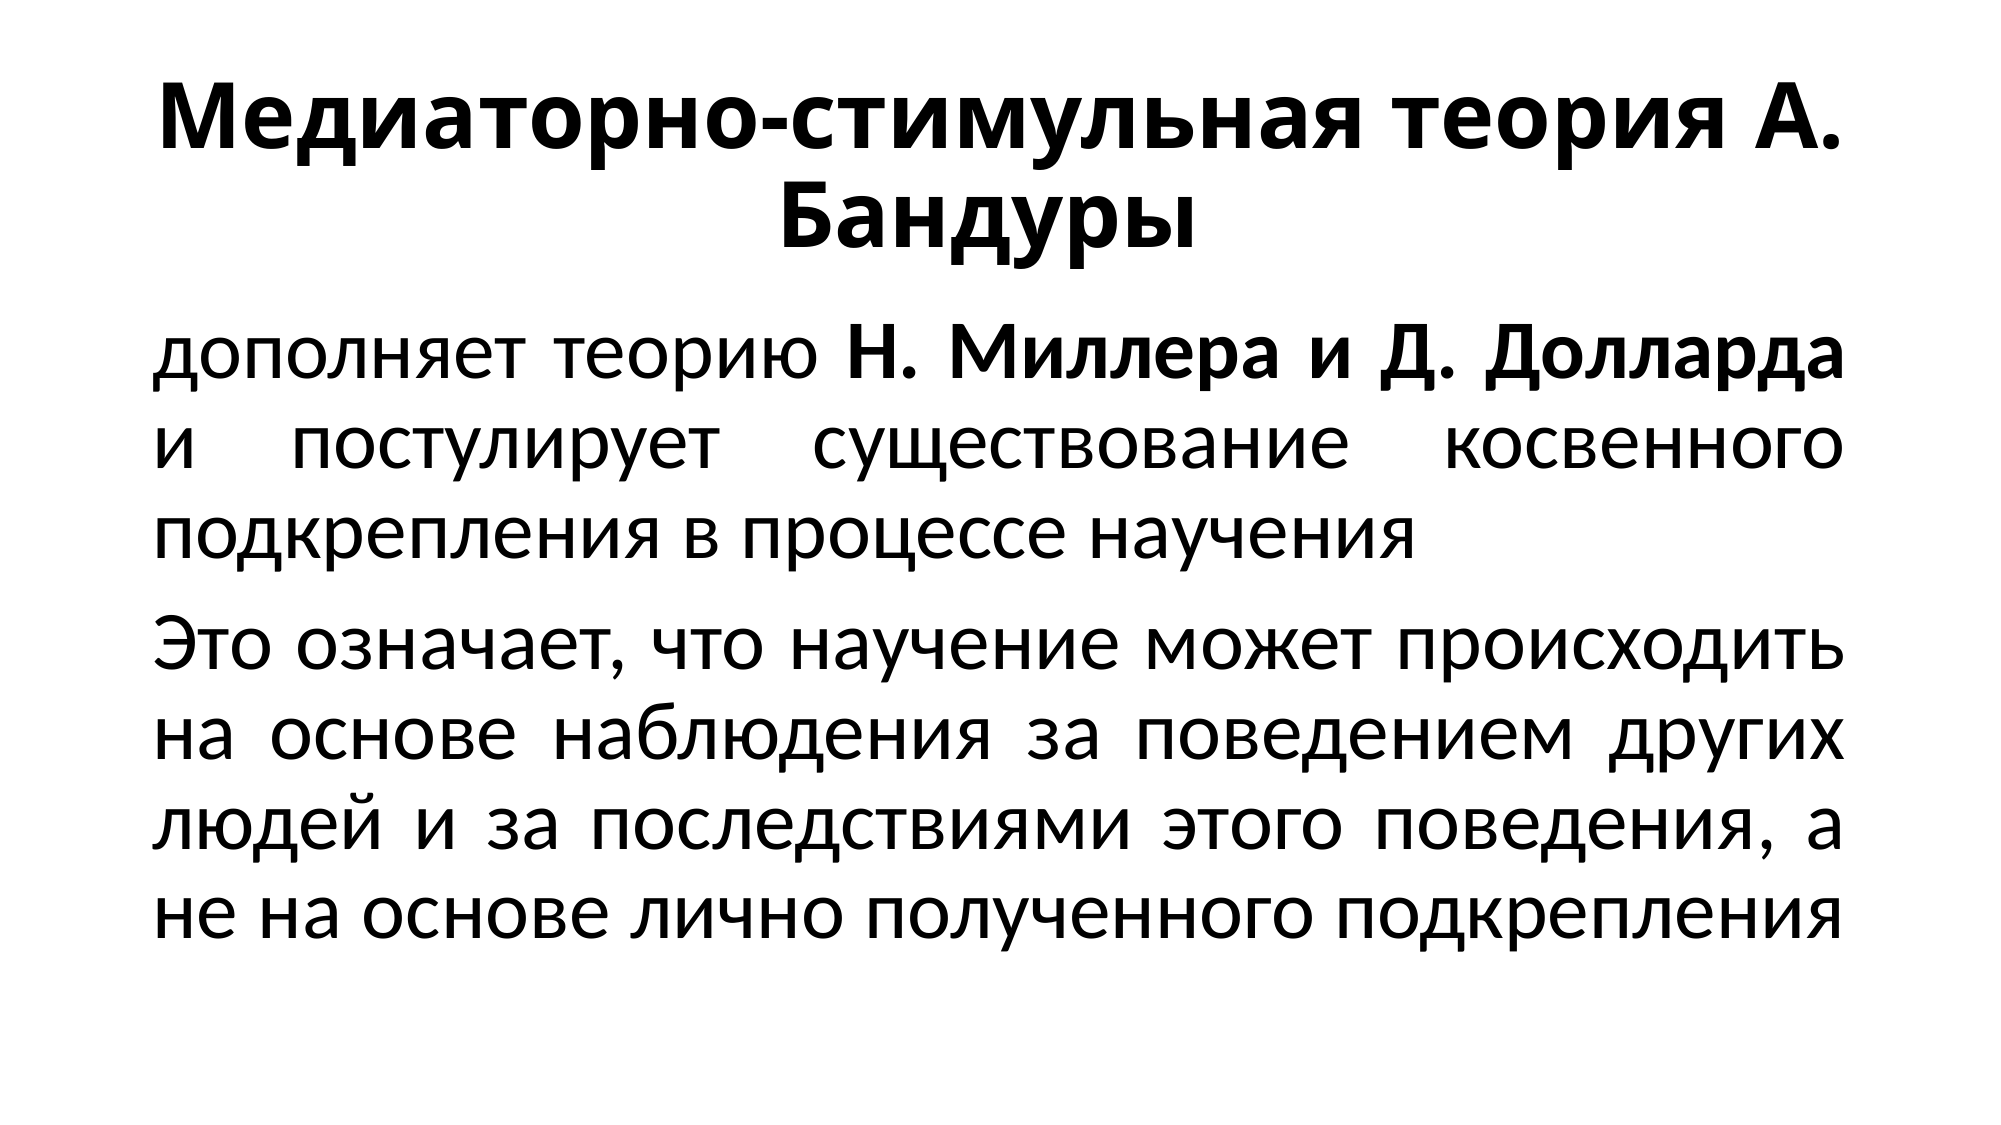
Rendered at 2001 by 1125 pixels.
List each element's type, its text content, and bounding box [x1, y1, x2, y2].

list дополняет теорию Н. Миллера и Д. Долларда и постулирует существование косвенного подкрепления в процессе научения Это означает, что научение может происходить на основе наблюдения за поведением других людей и за последствиями этого поведения, а не на основе лично полученного подкрепления [137, 299, 1863, 1014]
title Медиаторно-стимульная теория А. Бандуры [137, 59, 1863, 278]
